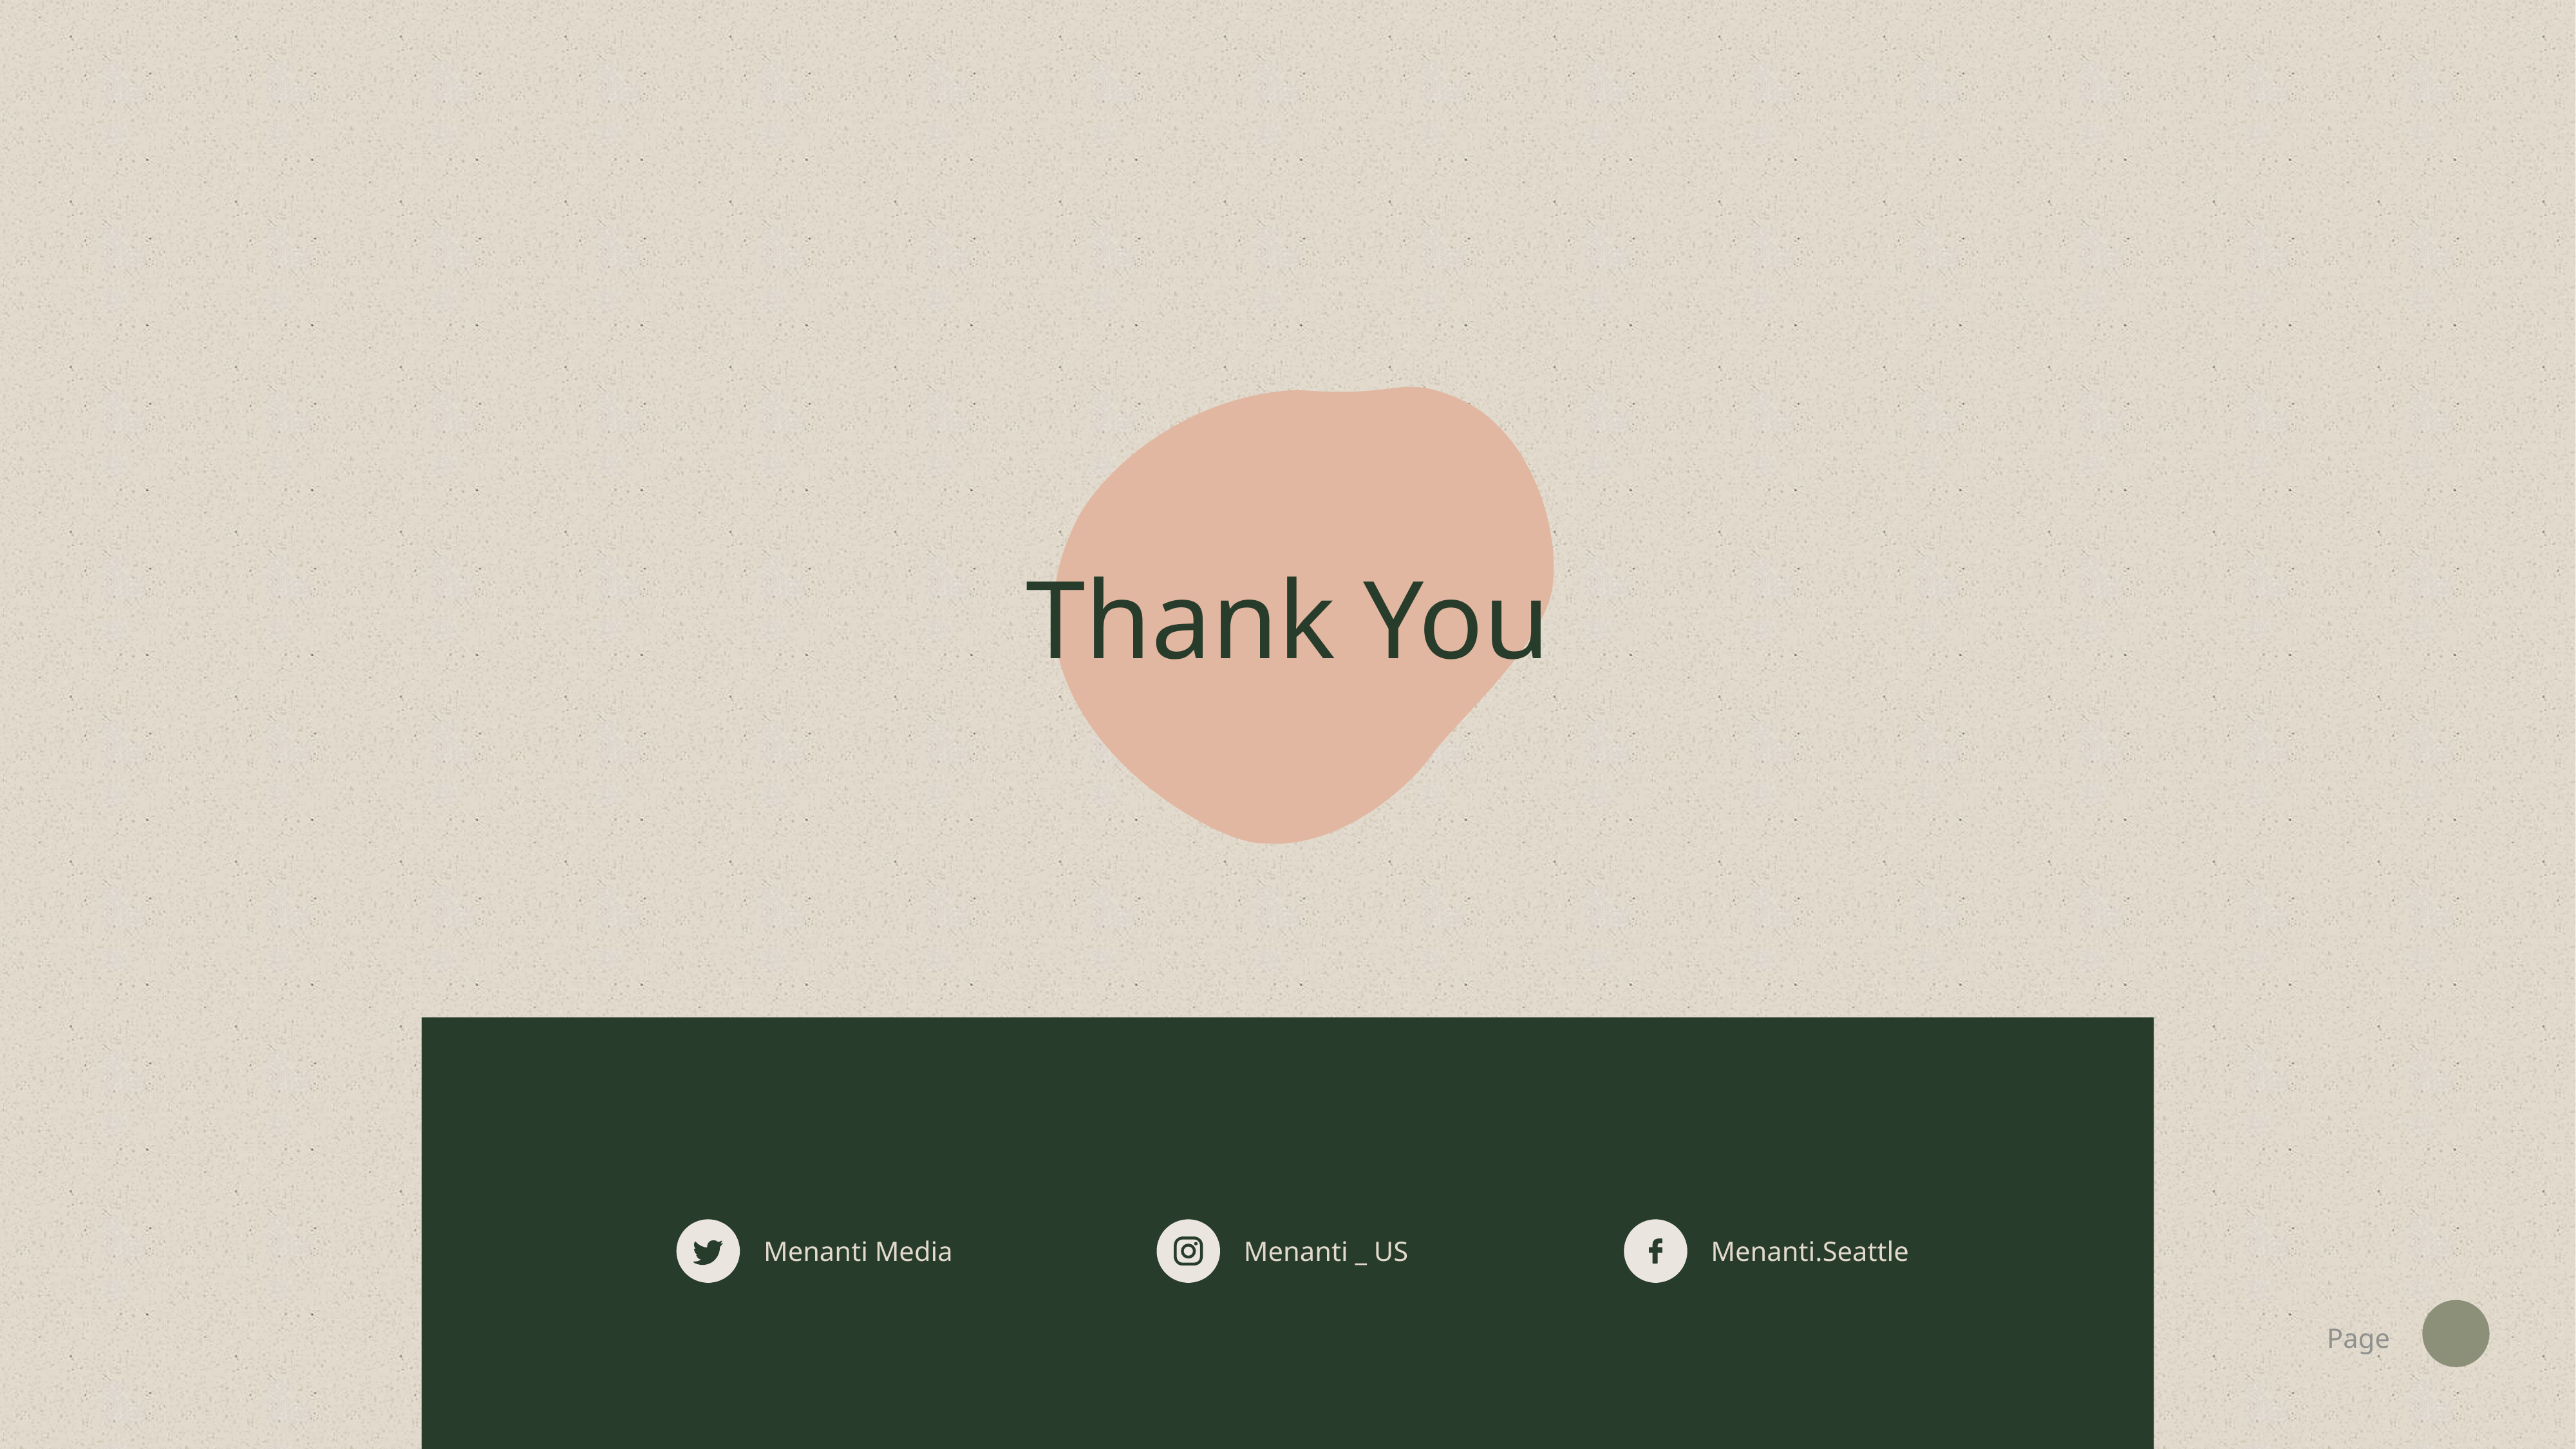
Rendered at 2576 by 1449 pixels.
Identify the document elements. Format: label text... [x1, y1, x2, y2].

text_box [1061, 668, 1509, 845]
text_box [1156, 1218, 1221, 1283]
text_box [0, 0, 2576, 1449]
text_box [675, 1218, 741, 1283]
text_box [1103, 386, 1536, 482]
list Menanti Media [753, 1229, 1074, 1278]
text_box [2441, 1299, 2471, 1303]
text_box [1174, 1236, 1203, 1266]
text_box [2430, 1356, 2482, 1368]
slide_number 35 [2418, 1303, 2491, 1356]
text_box [421, 1017, 2155, 1449]
text_box [1649, 1238, 1662, 1264]
list Menanti.Seattle [1701, 1229, 2021, 1278]
list Thank You [871, 482, 1705, 668]
slide_number Page [2317, 1303, 2418, 1356]
list Menanti _ US [1234, 1229, 1554, 1278]
text_box [1623, 1218, 1688, 1283]
text_box [693, 1240, 723, 1265]
